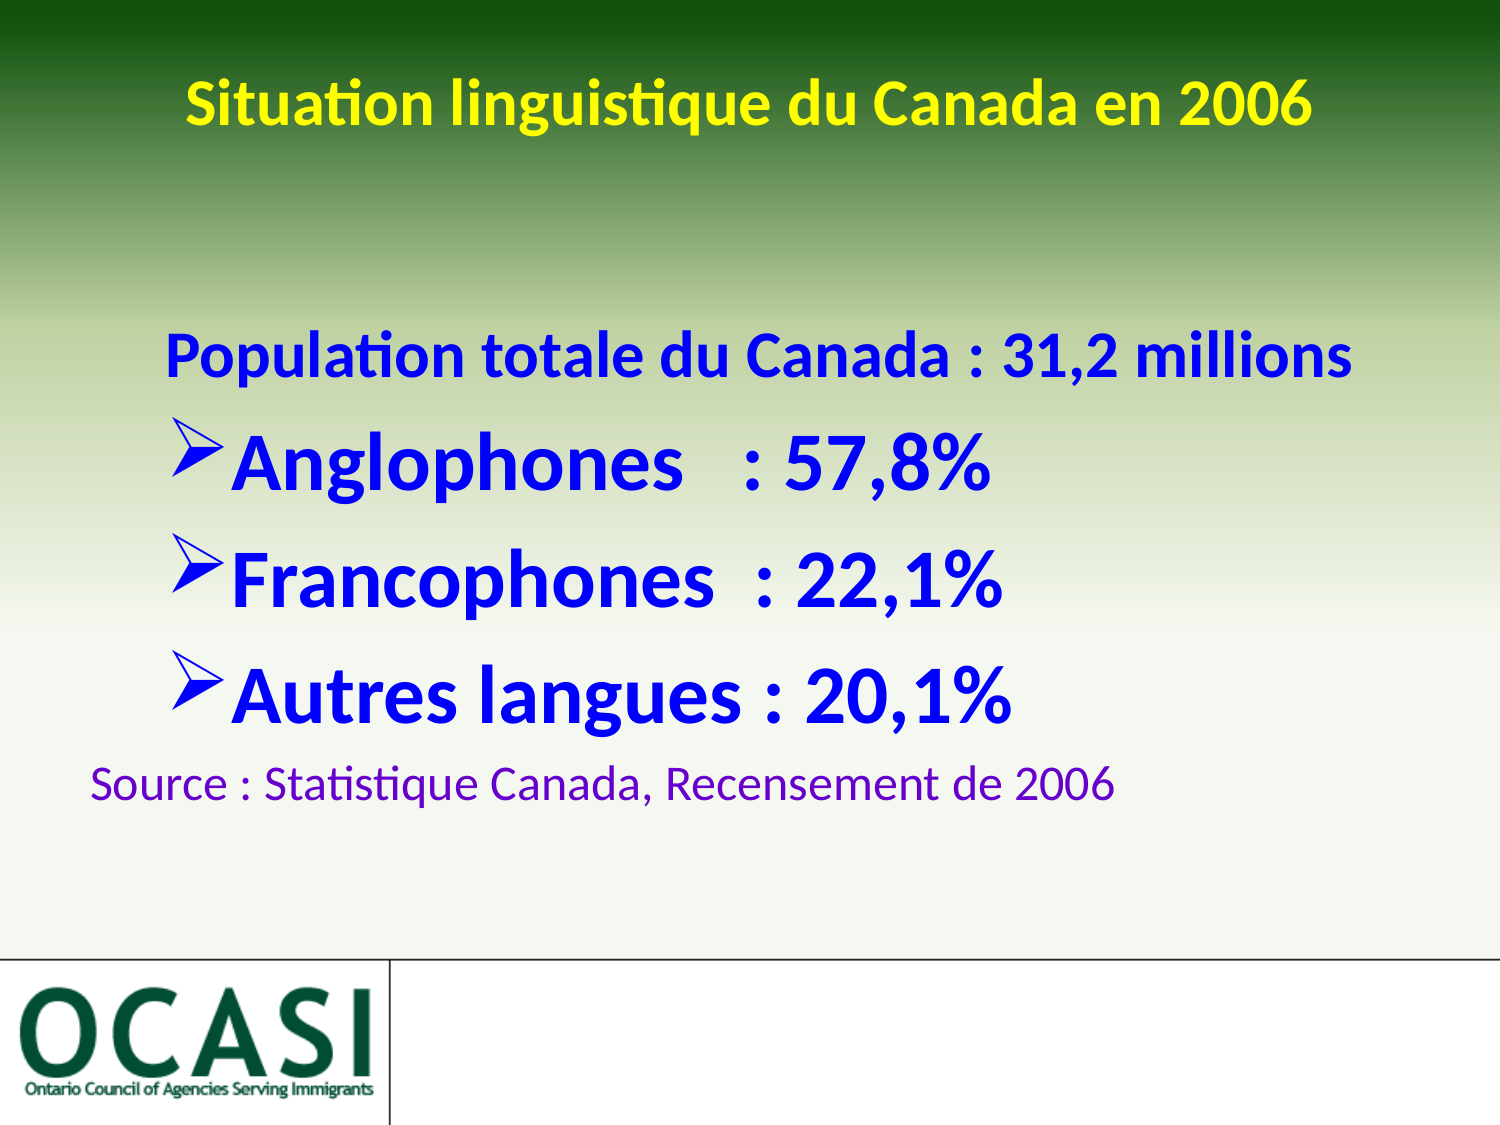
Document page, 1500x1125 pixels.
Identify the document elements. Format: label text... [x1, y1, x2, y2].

picture [0, 0, 1500, 1125]
list Population totale du Canada : 31,2 millions Anglophones : 57,8% Francophones : 22,1% Autres langues : 20,1% Source : Statistique Canada, Recensement de 2006 [75, 219, 1425, 941]
title Situation linguistique du Canada en 2006 [75, 45, 1425, 219]
